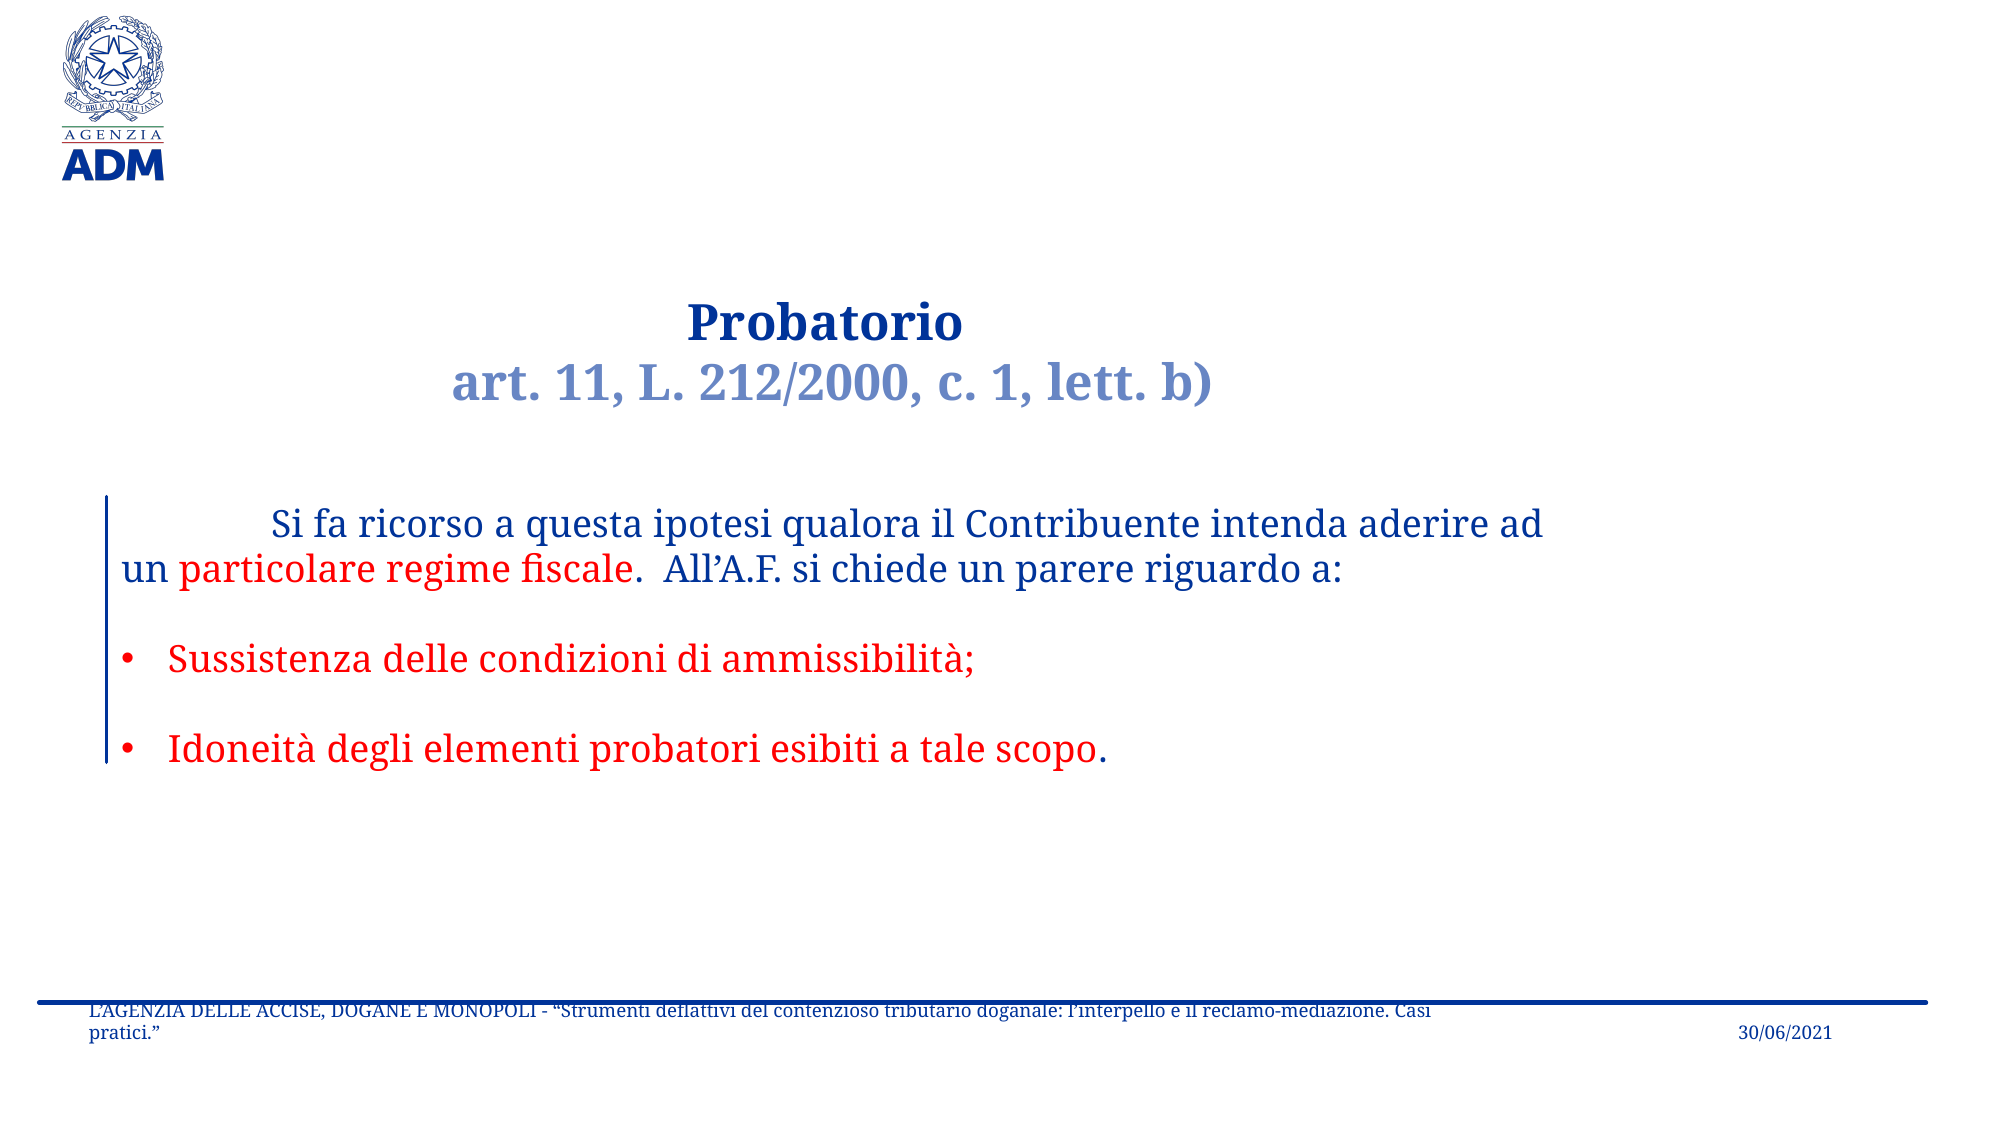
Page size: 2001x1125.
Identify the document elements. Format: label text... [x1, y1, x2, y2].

picture [44, 0, 183, 201]
footer L’AGENZIA DELLE ACCISE, DOGANE E MONOPOLI - “Strumenti deflattivi del contenzioso tributario doganale: l’interpello e il reclamo-mediazione. Casi pratici.” [74, 991, 1493, 1051]
text_box Probatorio art. 11, L. 212/2000, c. 1, lett. b) Si fa ricorso a questa ipotesi qualora il Contribuente intenda aderire ad un particolare regime fiscale. All’A.F. si chiede un parere riguardo a: Sussistenza delle condizioni di ammissibilità; Idoneità degli elementi probatori esibiti a tale scopo. [106, 282, 1560, 778]
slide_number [1627, 991, 1849, 1051]
